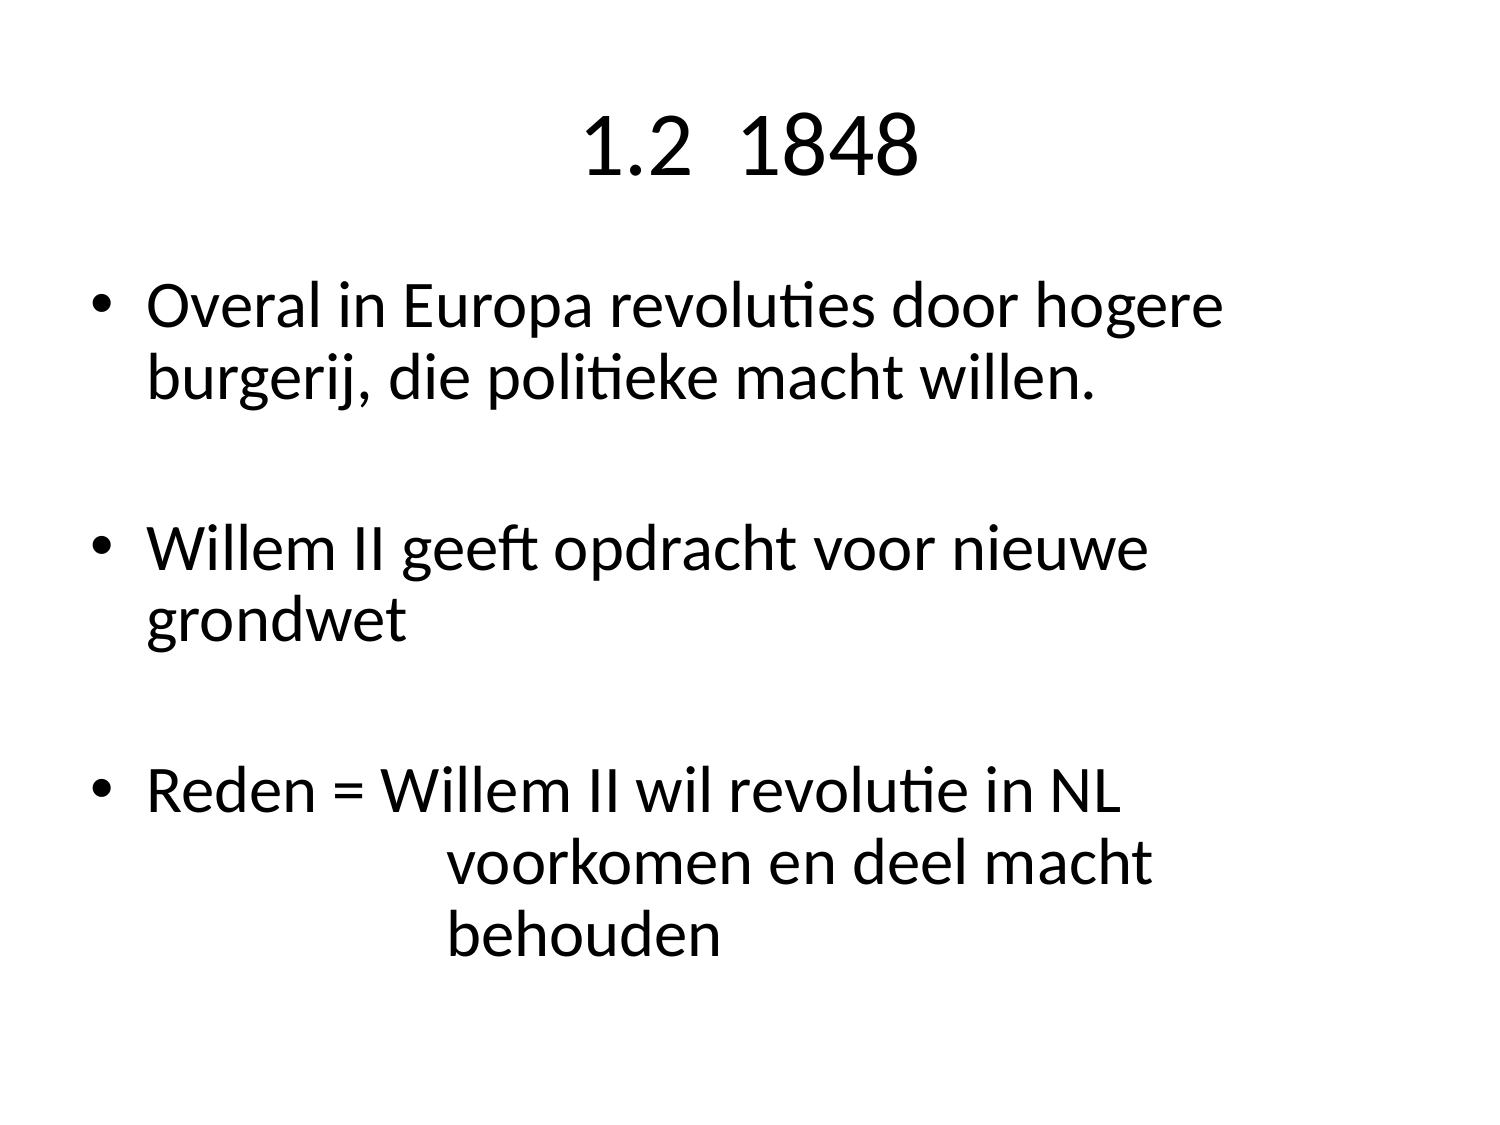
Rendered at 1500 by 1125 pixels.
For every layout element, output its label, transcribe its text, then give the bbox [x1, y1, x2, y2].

list Overal in Europa revoluties door hogere burgerij, die politieke macht willen. Willem II geeft opdracht voor nieuwe grondwet Reden = Willem II wil revolutie in NL voorkomen en deel macht behouden [75, 262, 1425, 1005]
title 1.2 1848 [75, 45, 1425, 233]
